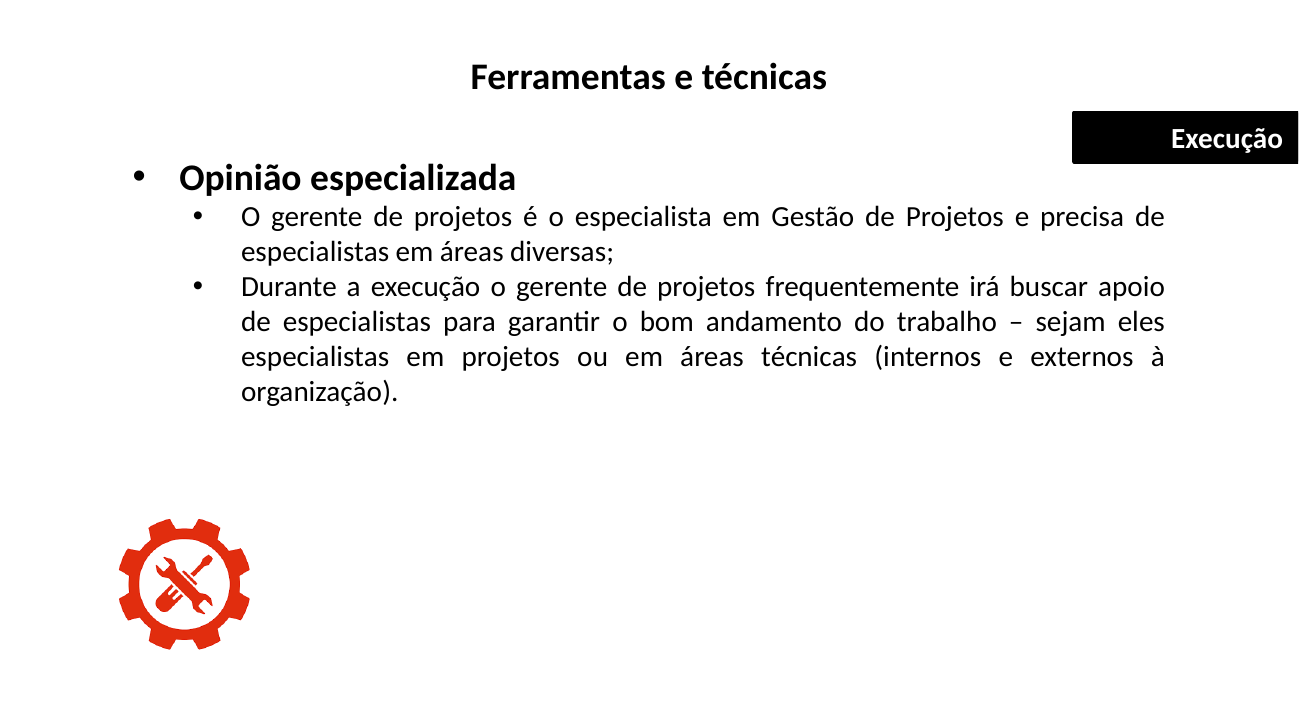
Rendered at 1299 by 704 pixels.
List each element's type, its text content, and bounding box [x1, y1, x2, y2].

picture [117, 517, 251, 651]
text_box Ferramentas e técnicas [0, 44, 1299, 106]
text_box Opinião especializada O gerente de projetos é o especialista em Gestão de Projetos e precisa de especialistas em áreas diversas; Durante a execução o gerente de projetos frequentemente irá buscar apoio de especialistas para garantir o bom andamento do trabalho – sejam eles especialistas em projetos ou em áreas técnicas (internos e externos à organização). [117, 145, 1181, 418]
text_box Execução [1074, 112, 1299, 162]
